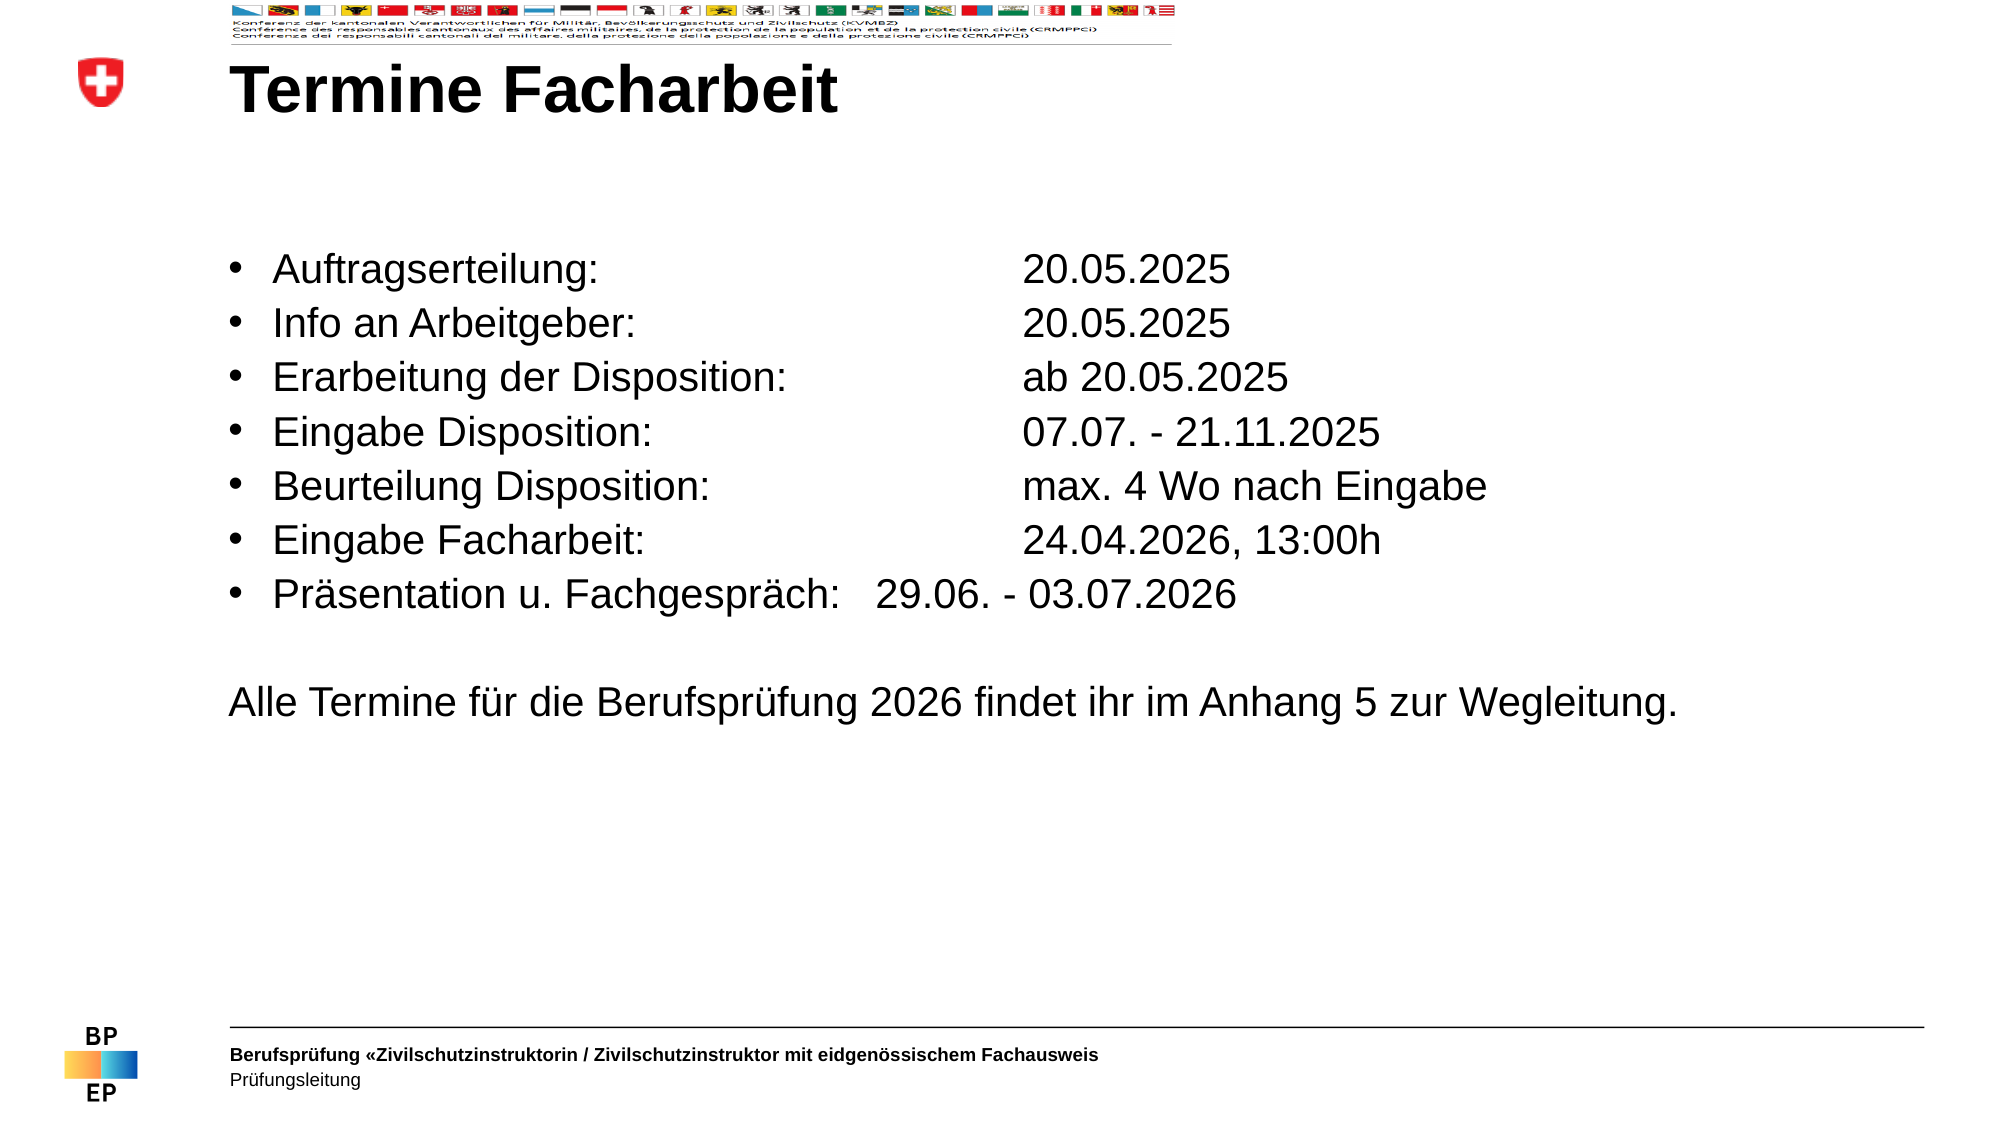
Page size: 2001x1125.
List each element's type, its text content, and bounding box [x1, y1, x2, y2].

footer Berufsprüfung «Zivilschutzinstruktorin / Zivilschutzinstruktor mit eidgenössischem Fachausweis Prüfungsleitung [229, 1040, 1177, 1088]
title Termine Facharbeit [229, 50, 1922, 199]
list Auftragserteilung: 20.05.2025 Info an Arbeitgeber: 20.05.2025 Erarbeitung der Disposition: ab 20.05.2025 Eingabe Disposition: 07.07. - 21.11.2025 Beurteilung Disposition: max. 4 Wo nach Eingabe Eingabe Facharbeit: 24.04.2026, 13:00h Präsentation u. Fachgespräch: 29.06. - 03.07.2026 Alle Termine für die Berufsprüfung 2026 findet ihr im Anhang 5 zur Wegleitung. [228, 237, 1922, 981]
picture [61, 1021, 140, 1106]
picture [229, 4, 1175, 46]
